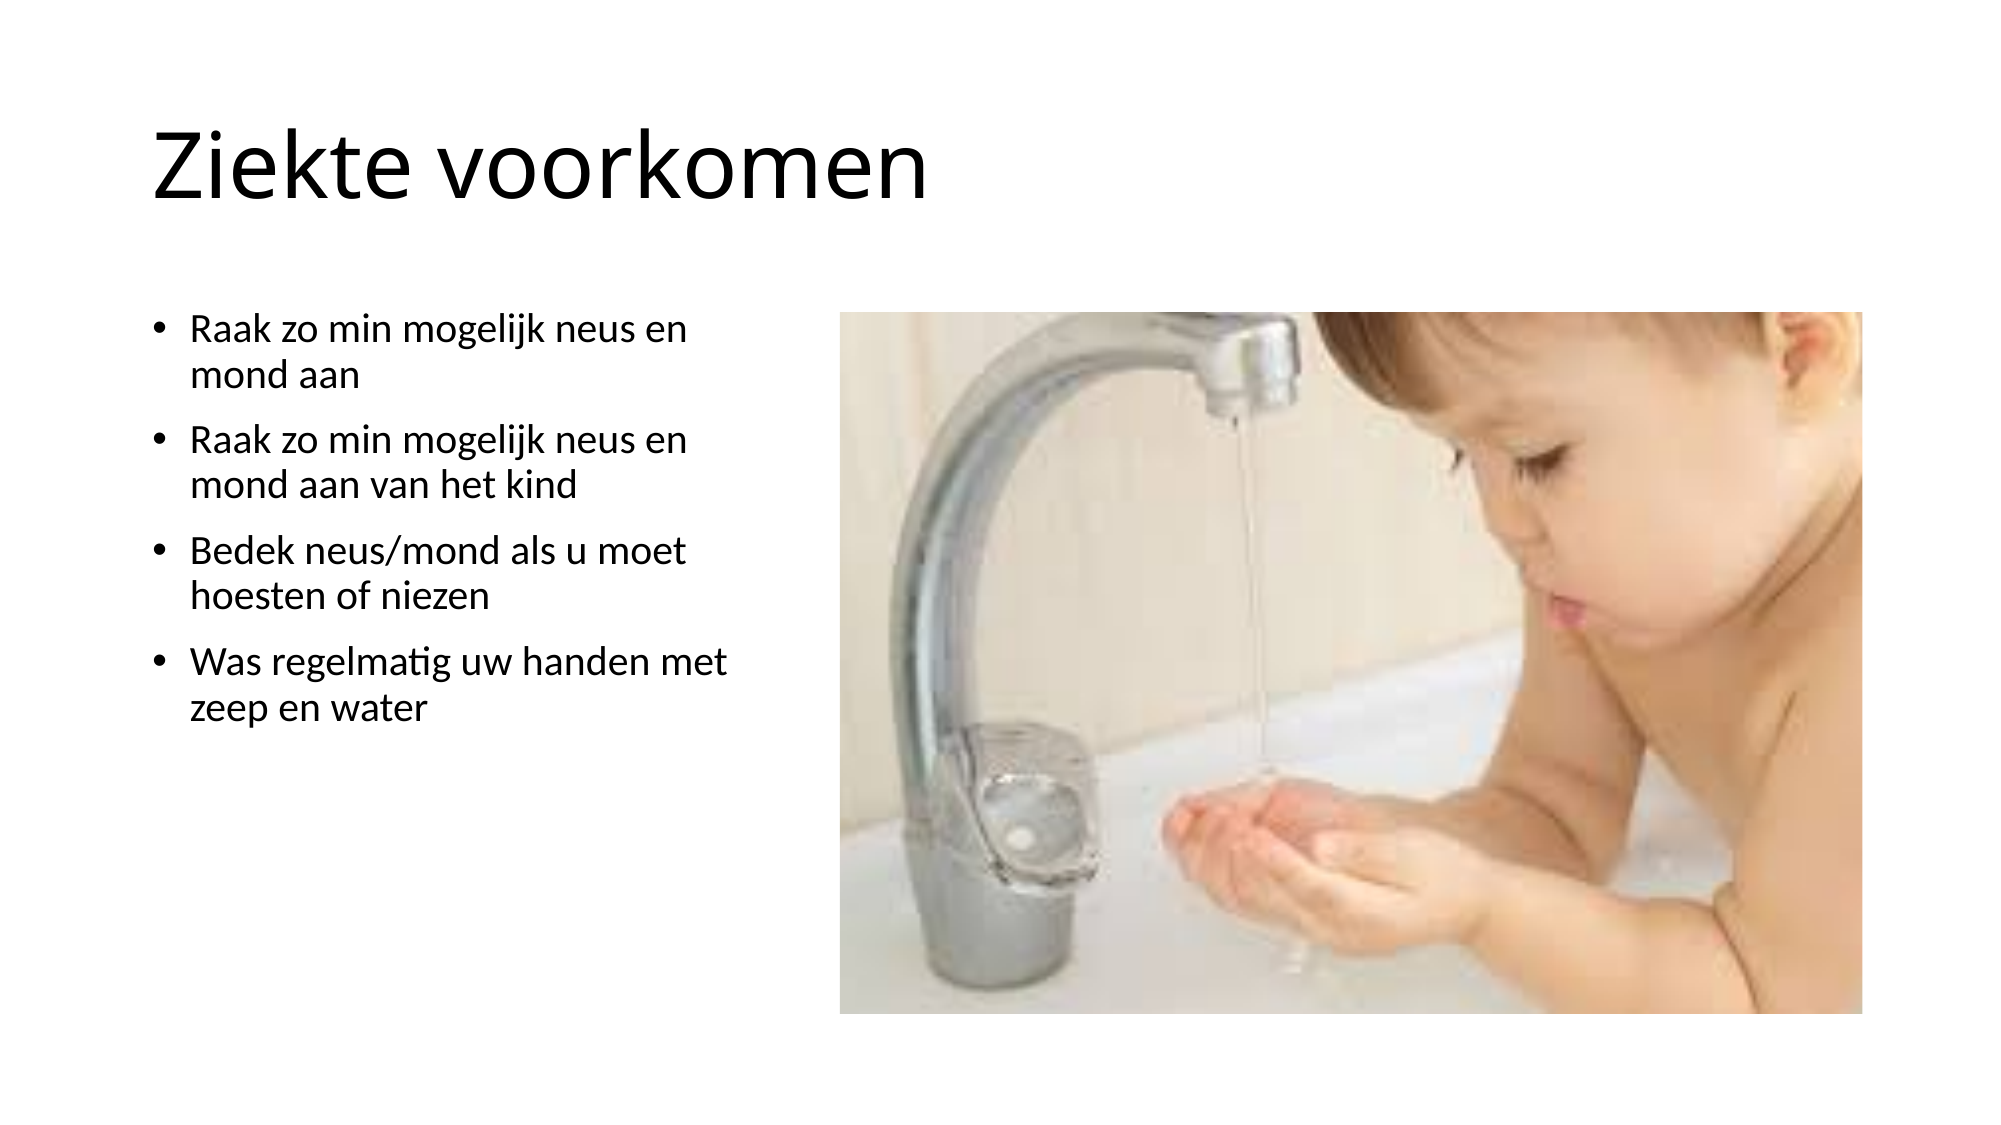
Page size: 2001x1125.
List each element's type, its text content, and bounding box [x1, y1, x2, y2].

picture [839, 312, 1863, 1014]
title Ziekte voorkomen [137, 59, 1863, 278]
list Raak zo min mogelijk neus en mond aan Raak zo min mogelijk neus en mond aan van het kind Bedek neus/mond als u moet hoesten of niezen Was regelmatig uw handen met zeep en water [137, 299, 761, 1014]
